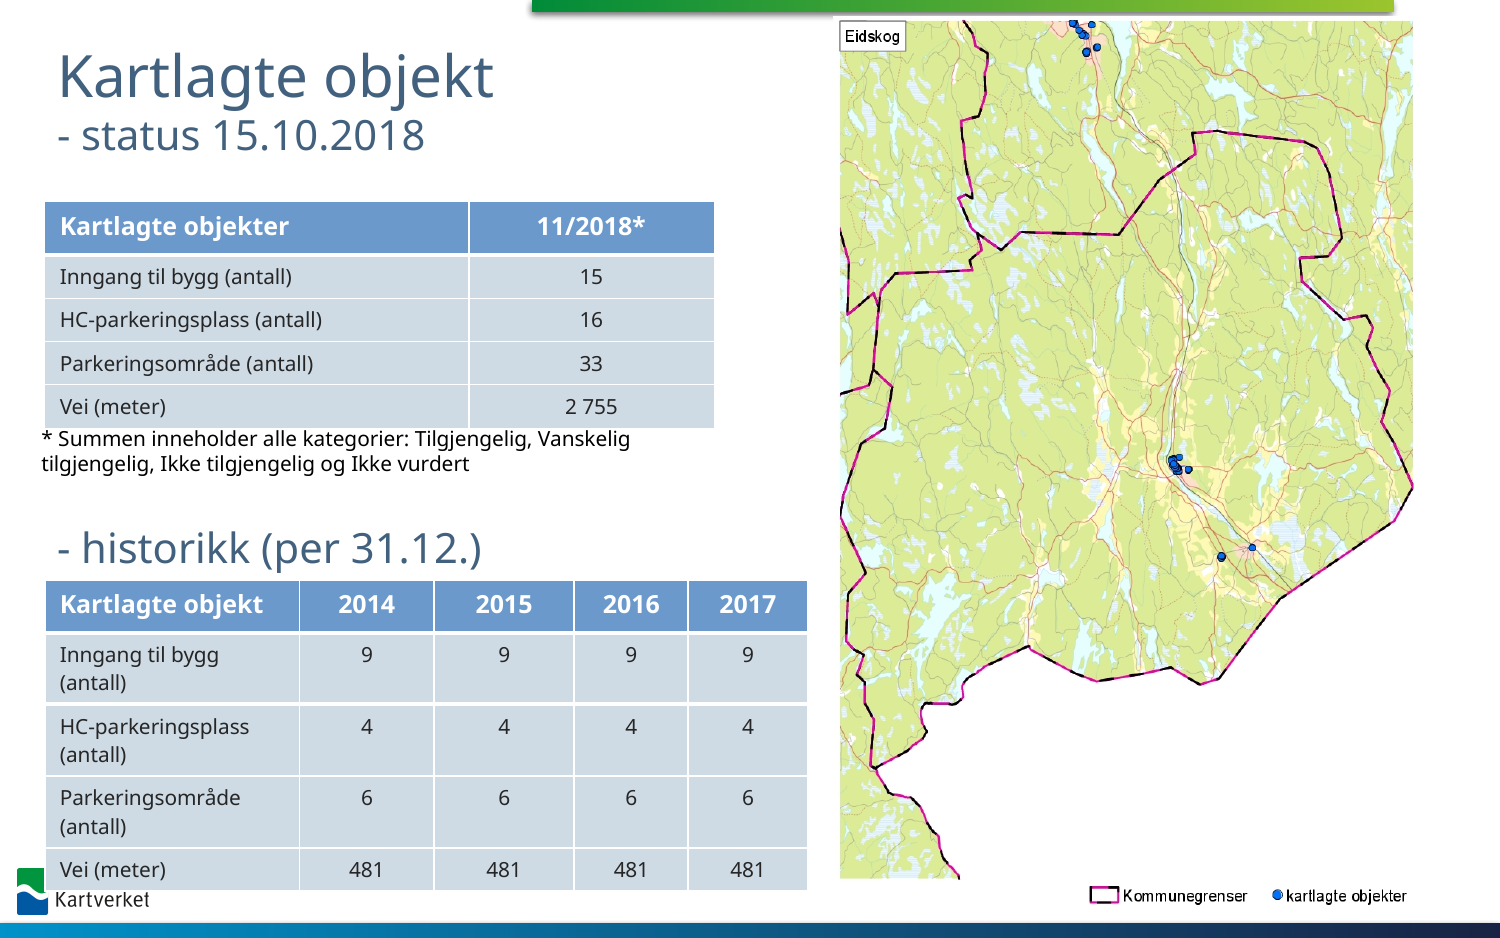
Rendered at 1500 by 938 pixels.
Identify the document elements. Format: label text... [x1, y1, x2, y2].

table_cell 6 [575, 777, 687, 847]
table_cell 16 [470, 299, 714, 341]
table_cell 4 [435, 706, 573, 775]
table_cell 15 [470, 257, 714, 298]
table_cell 9 [435, 635, 573, 702]
table_cell 4 [575, 706, 687, 775]
table_cell 481 [689, 849, 807, 890]
table_cell Parkeringsområde (antall) [46, 777, 299, 847]
table_cell 481 [435, 849, 573, 890]
table_cell 6 [689, 777, 807, 847]
table_cell 481 [300, 849, 433, 890]
table_cell HC-parkeringsplass (antall) [45, 299, 468, 341]
table_cell 6 [300, 777, 433, 847]
table_cell 9 [575, 635, 687, 702]
text_box * Summen inneholder alle kategorier: Tilgjengelig, Vanskelig tilgjengelig, Ikke tilgjengelig og Ikke vurdert [26, 417, 711, 483]
table_cell 4 [300, 706, 433, 775]
text_box Kartlagte objekt - status 15.10.2018 [42, 24, 828, 167]
table_cell 2 755 [470, 385, 714, 428]
table_cell Inngang til bygg (antall) [46, 635, 299, 702]
table_header 2017 [689, 581, 807, 631]
table_header 2015 [435, 581, 573, 631]
table_cell HC-parkeringsplass (antall) [46, 706, 299, 775]
table_cell 4 [689, 706, 807, 775]
table_header 2016 [575, 581, 687, 631]
table_cell 33 [470, 342, 714, 384]
table_cell Vei (meter) [46, 849, 299, 890]
table_header Kartlagte objekter [45, 202, 468, 253]
table_cell 6 [435, 777, 573, 847]
table_cell Inngang til bygg (antall) [45, 257, 468, 298]
table_header 2014 [300, 581, 433, 631]
table_header 11/2018* [470, 202, 714, 253]
table_cell 9 [300, 635, 433, 702]
table_header Kartlagte objekt [46, 581, 299, 631]
picture [833, 16, 1419, 913]
table_cell 481 [575, 849, 687, 890]
text_box - historikk (per 31.12.) [42, 496, 828, 580]
table_cell Vei (meter) [45, 385, 468, 417]
table_cell Parkeringsområde (antall) [45, 342, 468, 384]
table_cell 9 [689, 635, 807, 702]
